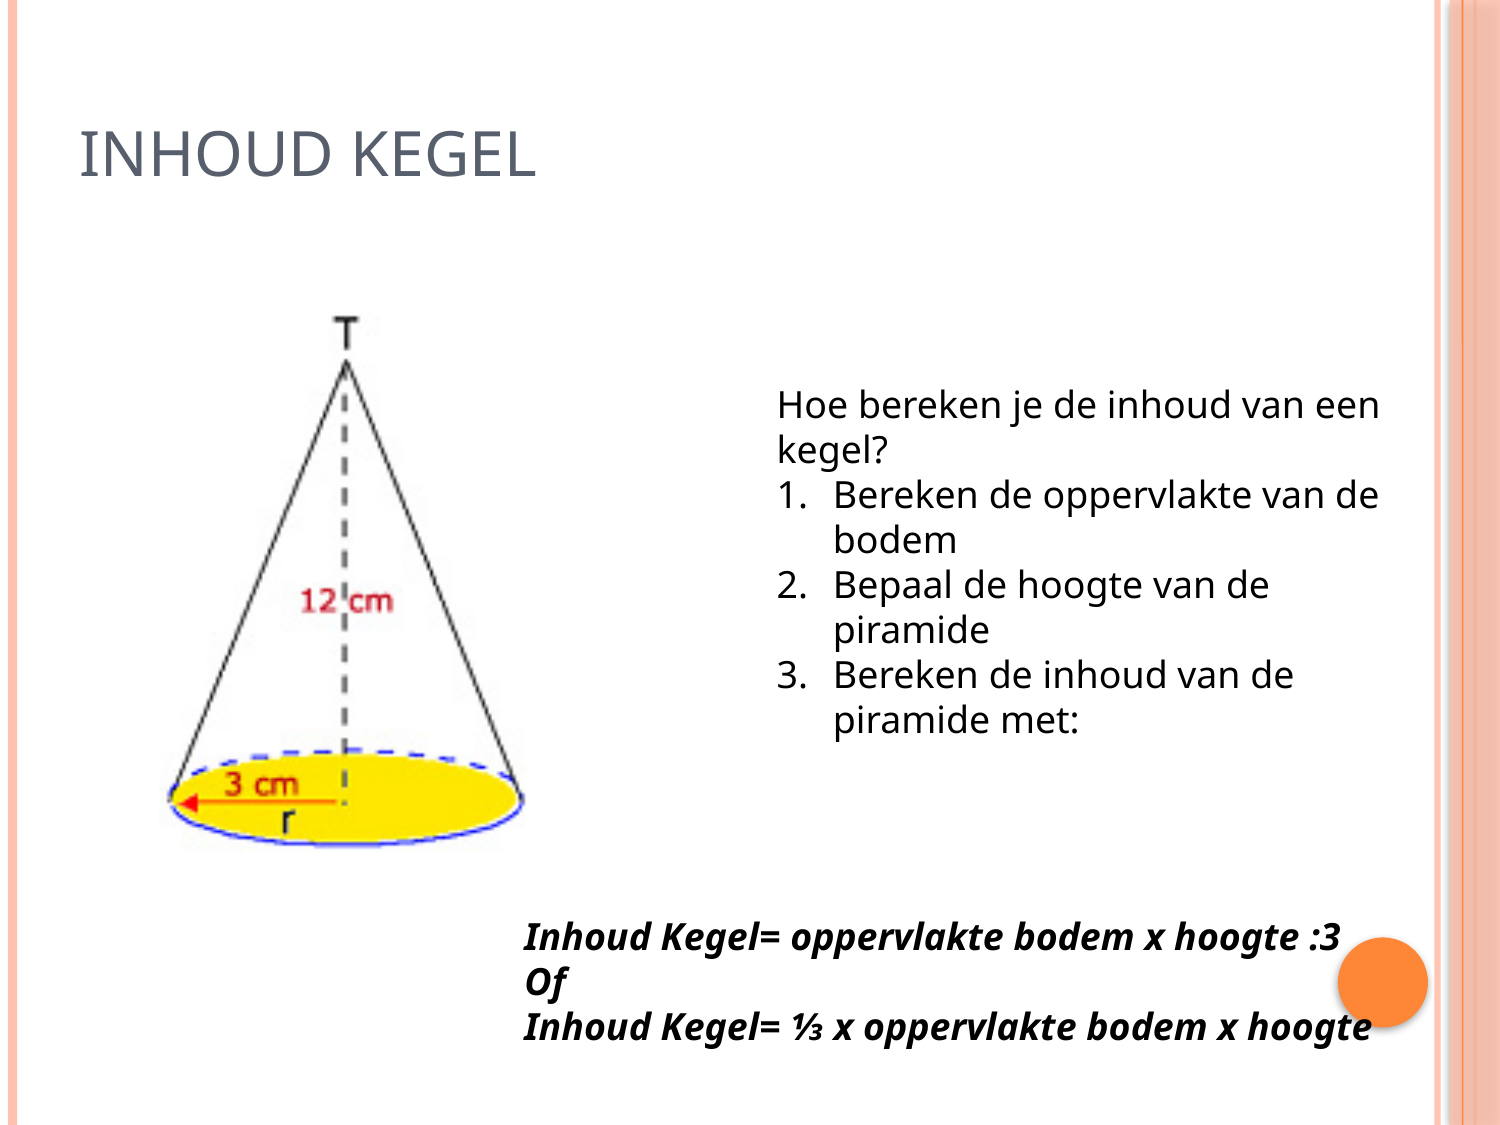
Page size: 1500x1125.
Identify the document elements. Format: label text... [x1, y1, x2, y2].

picture [158, 290, 538, 883]
text_box Hoe bereken je de inhoud van een kegel? Bereken de oppervlakte van de bodem Bepaal de hoogte van de piramide Bereken de inhoud van de piramide met: [761, 373, 1424, 749]
title Inhoud Kegel [64, 78, 1463, 197]
text_box Inhoud Kegel= oppervlakte bodem x hoogte :3 Of Inhoud Kegel= ⅓ x oppervlakte bodem x hoogte [509, 905, 1389, 1055]
